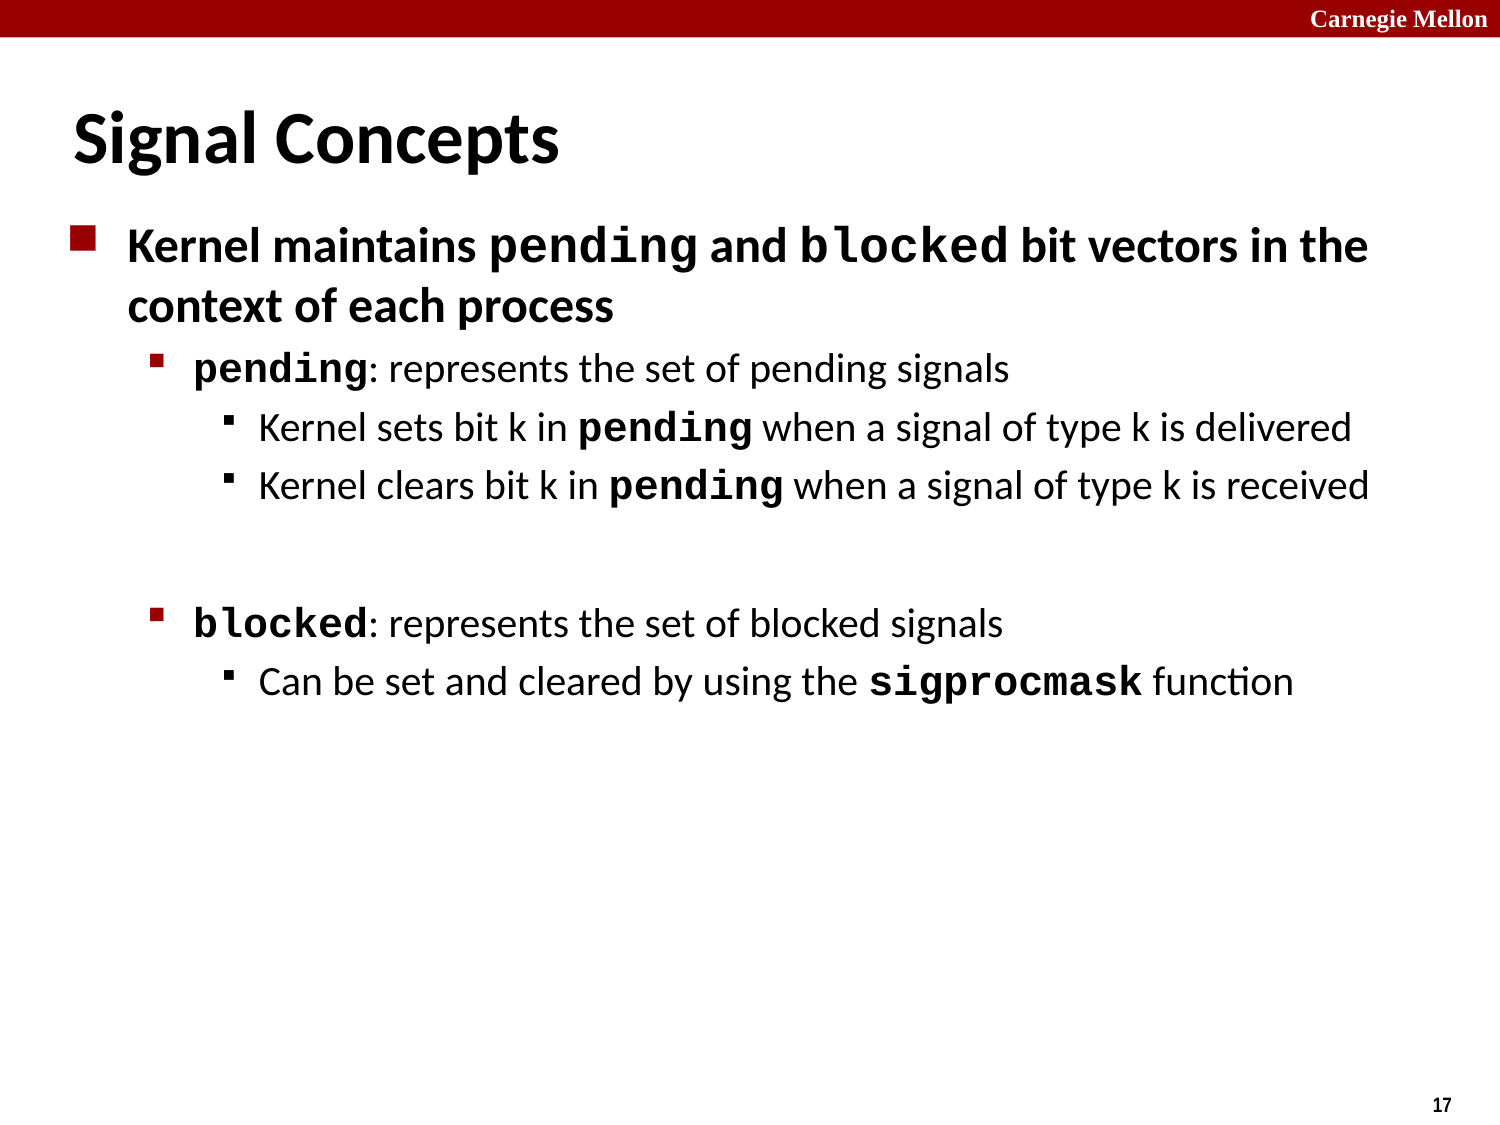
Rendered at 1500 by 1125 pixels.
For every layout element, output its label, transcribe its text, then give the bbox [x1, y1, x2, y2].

list Kernel maintains pending and blocked bit vectors in the context of each process pending: represents the set of pending signals Kernel sets bit k in pending when a signal of type k is delivered Kernel clears bit k in pending when a signal of type k is received blocked: represents the set of blocked signals Can be set and cleared by using the sigprocmask function [56, 205, 1438, 1063]
title Signal Concepts [58, 71, 1305, 197]
